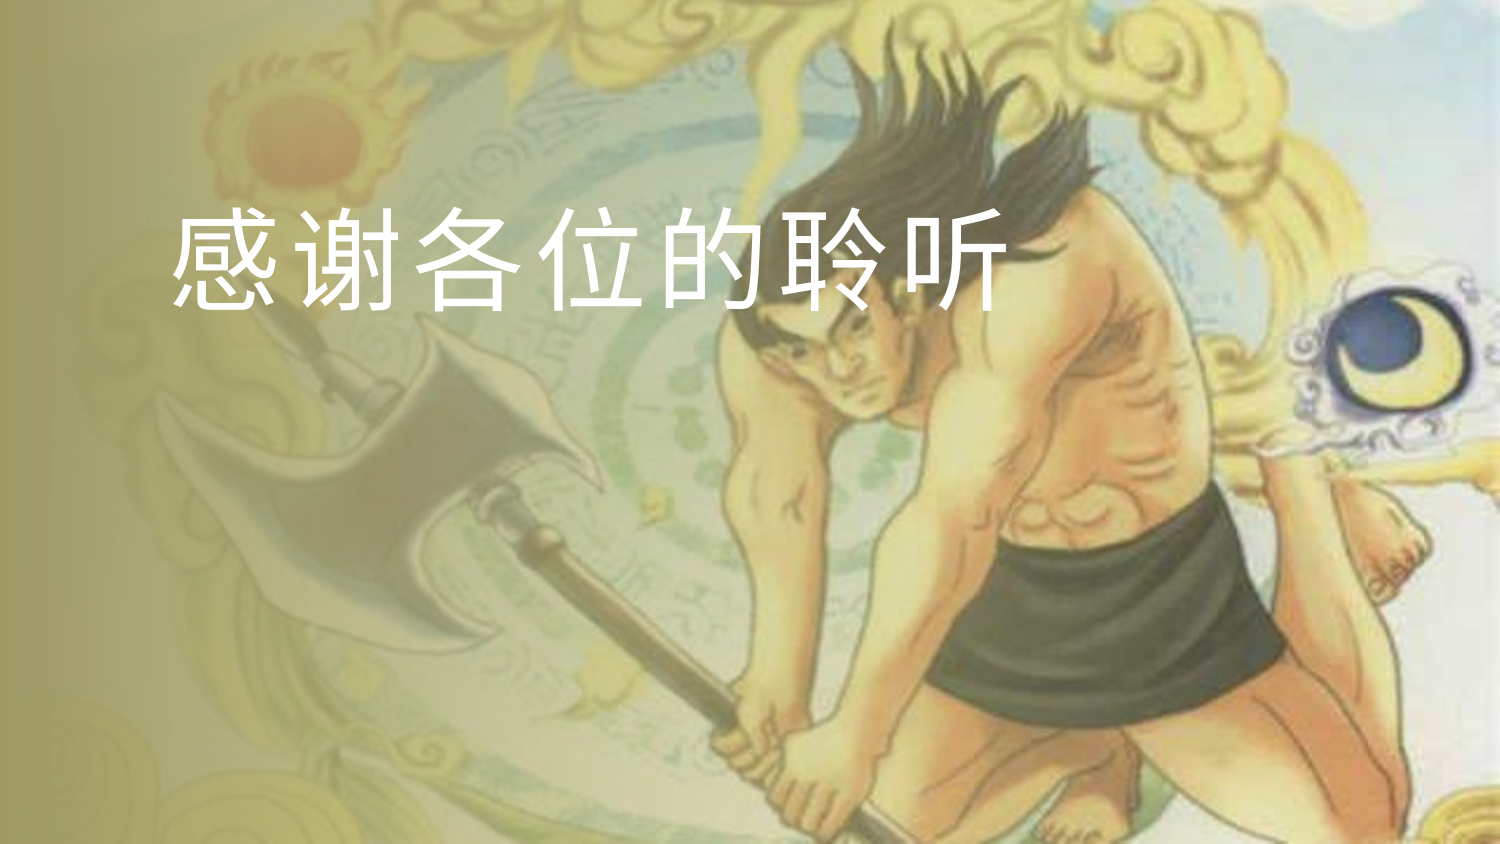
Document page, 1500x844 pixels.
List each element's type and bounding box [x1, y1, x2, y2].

text_box [168, 190, 1034, 367]
picture [0, 0, 1500, 844]
